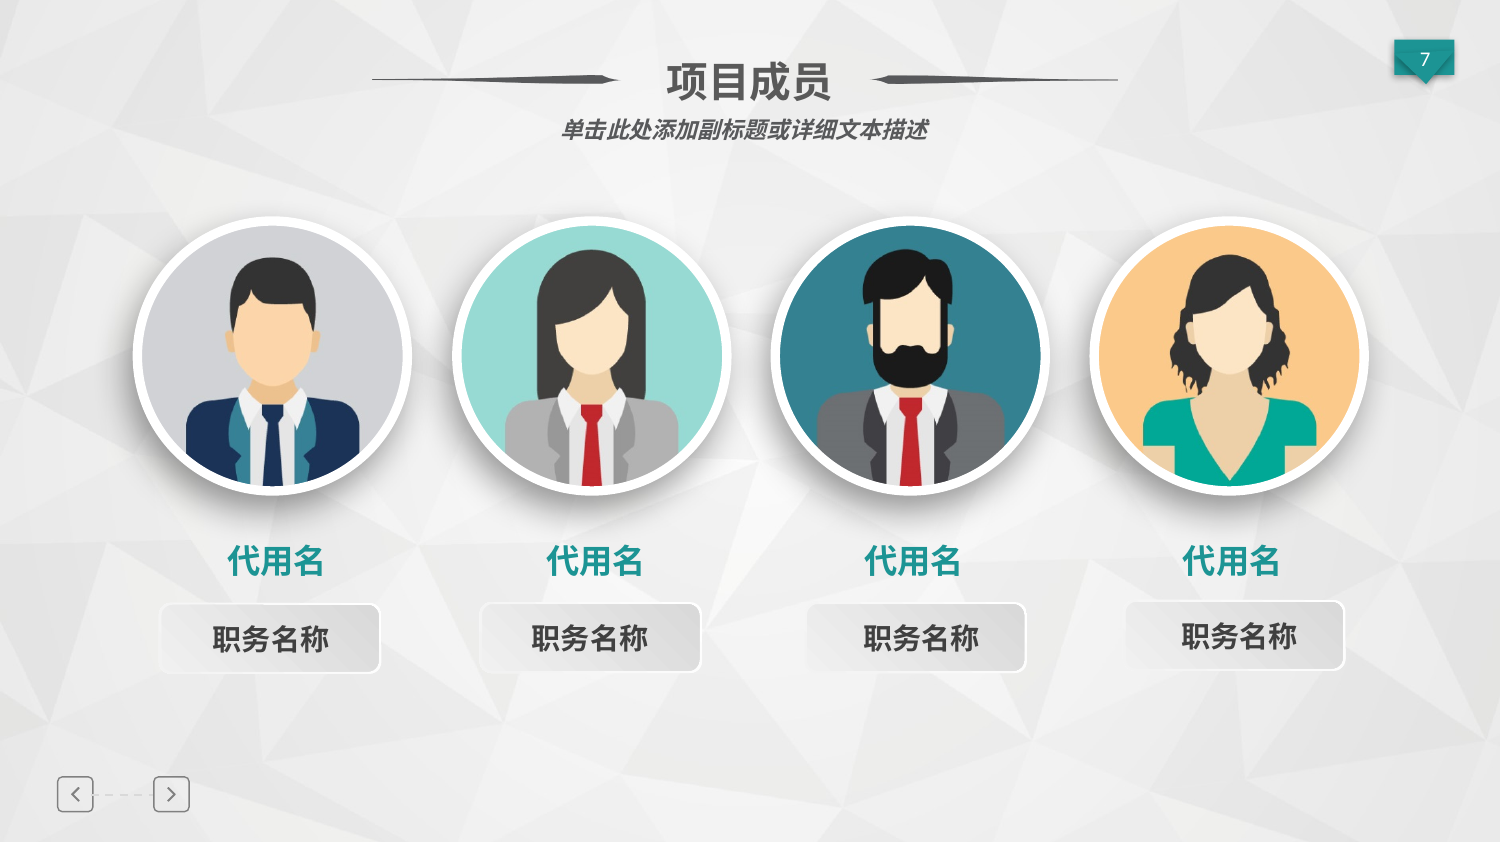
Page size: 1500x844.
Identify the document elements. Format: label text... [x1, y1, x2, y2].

text_box 代用名 [512, 540, 681, 591]
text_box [158, 602, 382, 674]
text_box 代用名 [830, 540, 999, 591]
text_box 代用名 [1148, 540, 1317, 591]
text_box 项目成员 [584, 55, 916, 106]
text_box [479, 601, 703, 674]
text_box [804, 601, 1028, 674]
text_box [1122, 599, 1346, 672]
text_box 代用名 [192, 540, 362, 591]
text_box 单击此处添加副标题或详细文本描述 [545, 108, 943, 151]
picture [0, 0, 1500, 842]
